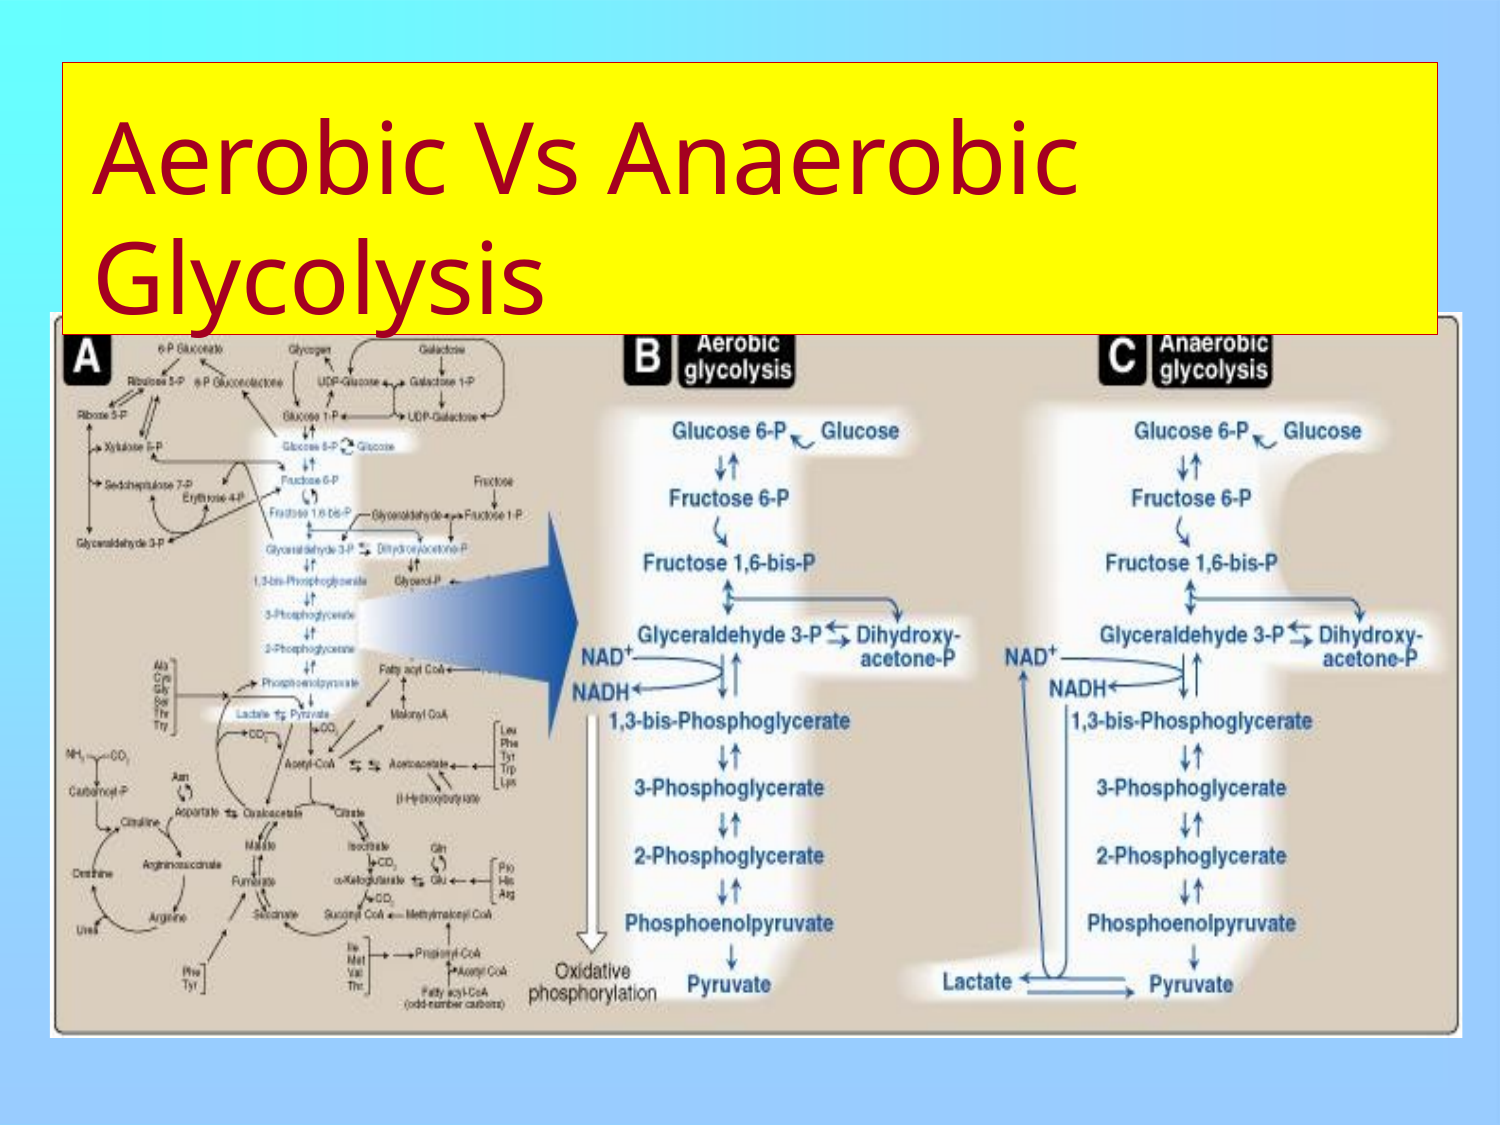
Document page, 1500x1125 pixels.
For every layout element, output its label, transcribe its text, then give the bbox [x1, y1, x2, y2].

picture [0, 0, 1500, 1125]
text_box [49, 312, 1463, 1038]
title Aerobic Vs Anaerobic Glycolysis [62, 62, 1438, 335]
